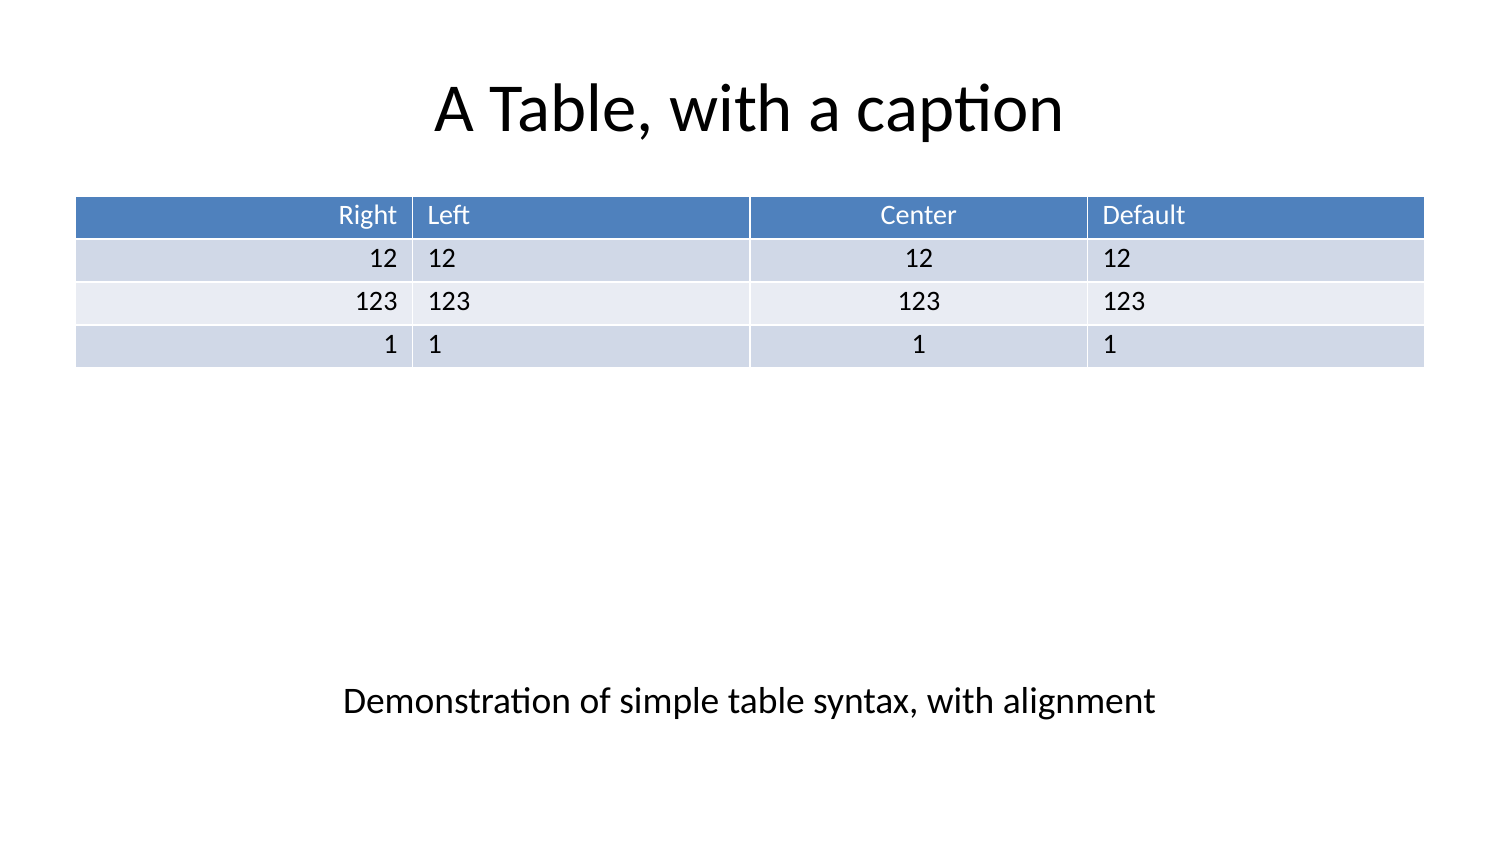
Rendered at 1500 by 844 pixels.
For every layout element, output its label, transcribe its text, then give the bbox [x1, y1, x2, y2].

table_cell 12 [413, 240, 749, 281]
table_cell 1 [413, 326, 749, 367]
table_cell 12 [1088, 240, 1424, 281]
table_header Right [76, 197, 412, 238]
table_cell 1 [1088, 326, 1424, 367]
table_cell 123 [413, 283, 749, 324]
table_header Center [751, 197, 1087, 238]
table_header Left [413, 197, 749, 238]
title A Table, with a caption [75, 33, 1425, 175]
table_cell 123 [1088, 283, 1424, 324]
text_box Demonstration of simple table syntax, with alignment [74, 668, 1425, 753]
table_cell 123 [76, 283, 412, 324]
table_cell 123 [751, 283, 1087, 324]
table_cell 12 [76, 240, 412, 281]
table_cell 1 [751, 326, 1087, 367]
table_header Default [1088, 197, 1424, 238]
table_cell 12 [751, 240, 1087, 281]
table_cell 1 [76, 326, 412, 367]
